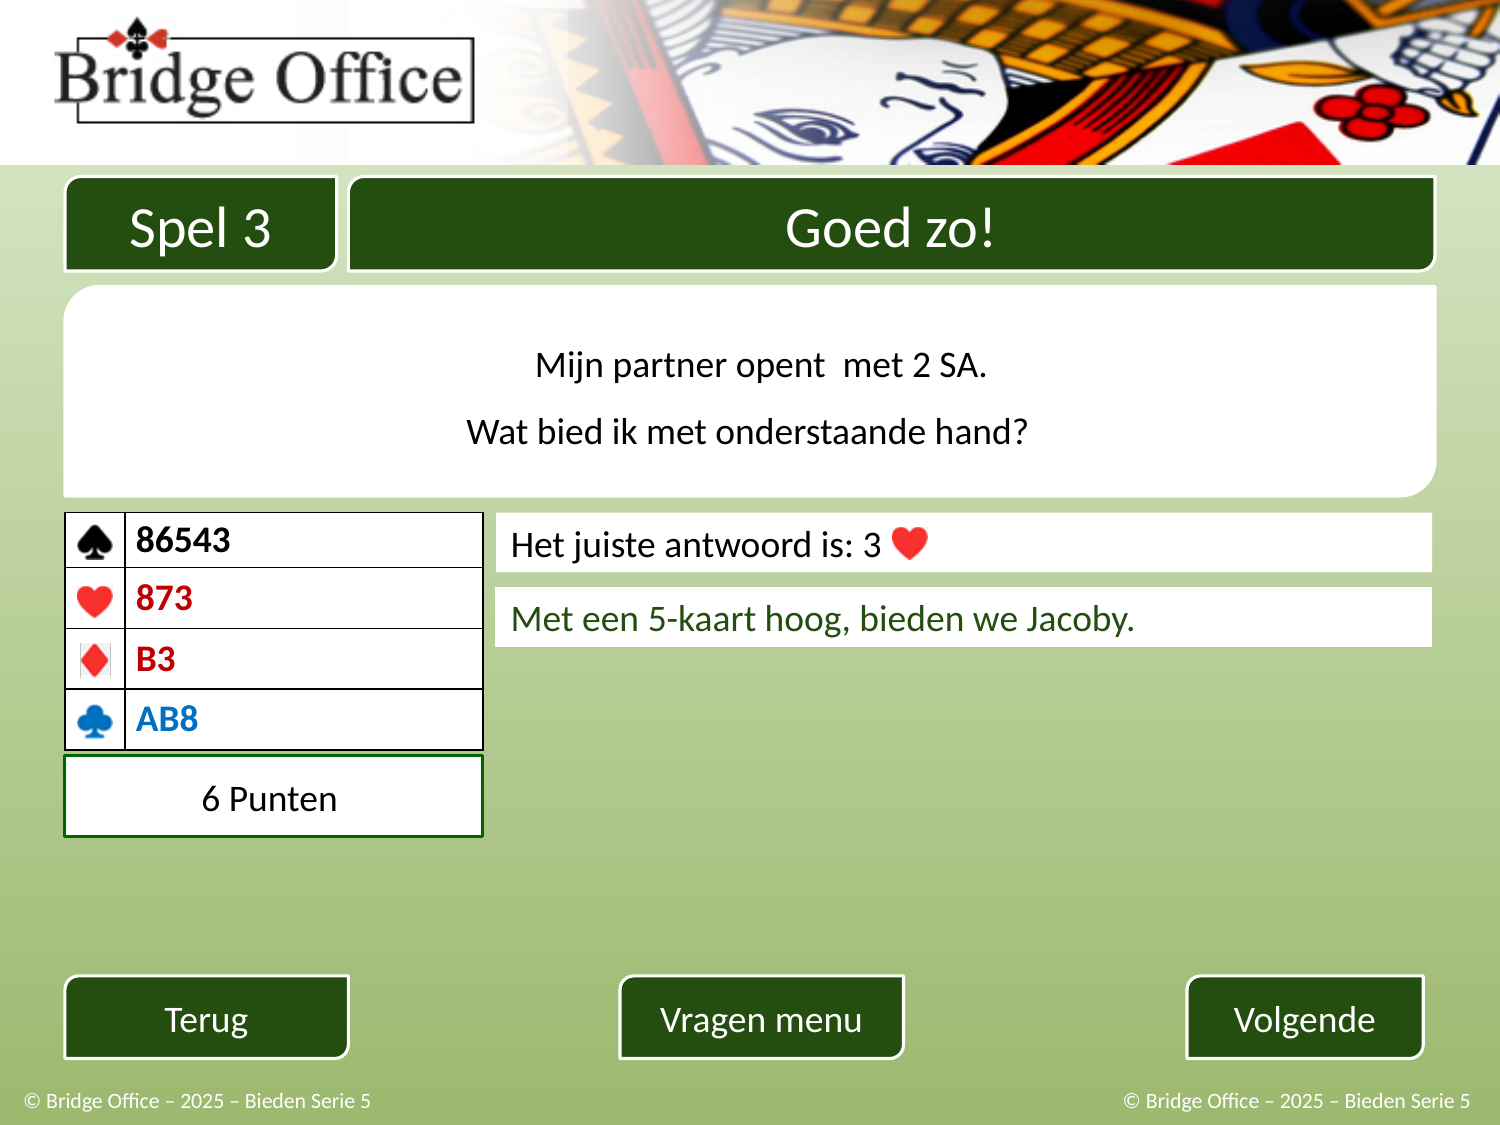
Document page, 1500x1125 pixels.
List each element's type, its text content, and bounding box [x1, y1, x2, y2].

text_box Wat bied ik met onderstaande hand? [451, 399, 1072, 460]
table_header [66, 513, 124, 567]
table_cell AB8 [126, 690, 482, 749]
table_header 86543 [126, 513, 482, 567]
table_cell 873 [126, 568, 482, 628]
text_box Spel 3 [63, 179, 339, 273]
text_box Mijn partner opent met 2 SA. [508, 332, 1015, 393]
text_box Met een 5-kaart hoog, bieden we Jacoby. [495, 587, 1432, 647]
picture [0, 0, 1500, 166]
text_box Vragen menu [618, 974, 906, 1061]
picture [892, 527, 928, 560]
table_cell [66, 629, 124, 688]
text_box Volgende [1185, 974, 1425, 1061]
picture [77, 524, 114, 561]
text_box 6 Punten [63, 754, 484, 838]
text_box © Bridge Office – 2025 – Bieden Serie 5 [1107, 1079, 1500, 1121]
table_cell [66, 568, 124, 628]
picture [77, 585, 114, 618]
text_box Het juiste antwoord is: 3 [496, 512, 1433, 573]
text_box © Bridge Office – 2025 – Bieden Serie 5 [8, 1079, 393, 1121]
text_box Goed zo! [346, 179, 1437, 273]
text_box [63, 284, 1437, 498]
table_cell B3 [126, 629, 482, 688]
table_cell [66, 690, 124, 749]
picture [77, 643, 114, 679]
picture [77, 703, 114, 740]
text_box Terug [63, 974, 350, 1061]
